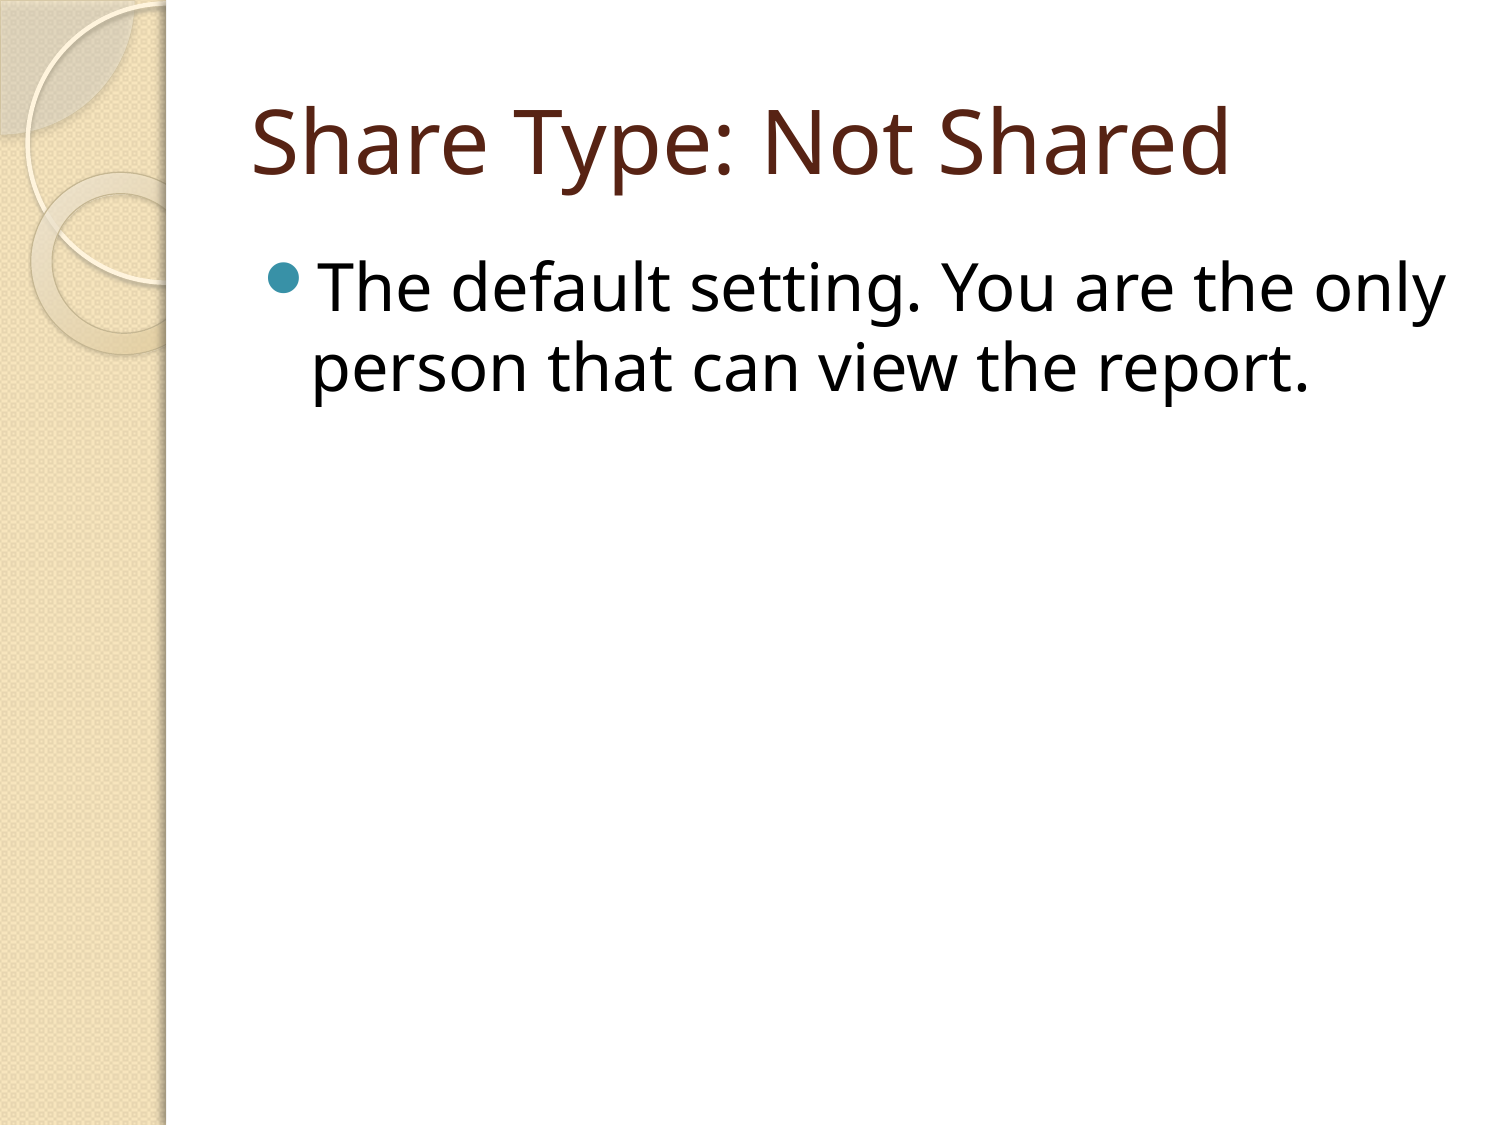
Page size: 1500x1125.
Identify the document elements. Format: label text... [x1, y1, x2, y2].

title Share Type: Not Shared [235, 45, 1466, 233]
list The default setting. You are the only person that can view the report. [235, 237, 1466, 1025]
